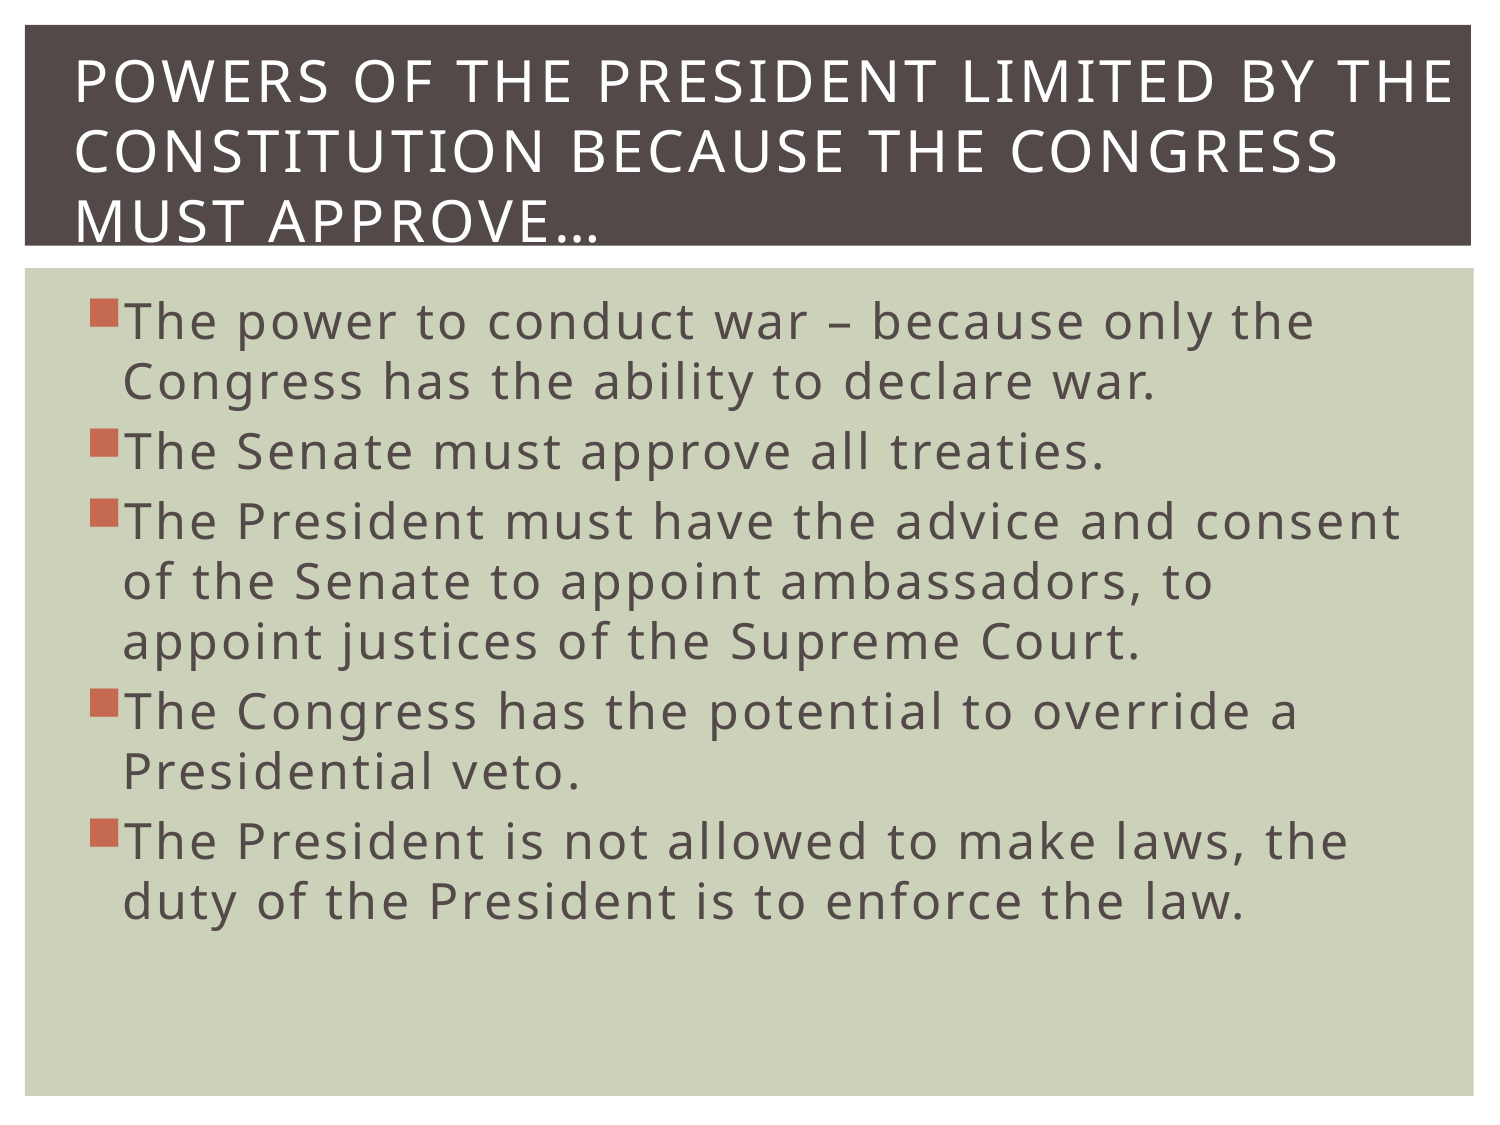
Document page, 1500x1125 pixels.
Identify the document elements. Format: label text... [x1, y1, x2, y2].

title Powers of the President limited by the Constitution because the Congress must approve… [58, 62, 1496, 236]
list The power to conduct war – because only the Congress has the ability to declare war. The Senate must approve all treaties. The President must have the advice and consent of the Senate to appoint ambassadors, to appoint justices of the Supreme Court. The Congress has the potential to override a Presidential veto. The President is not allowed to make laws, the duty of the President is to enforce the law. [62, 281, 1442, 1005]
